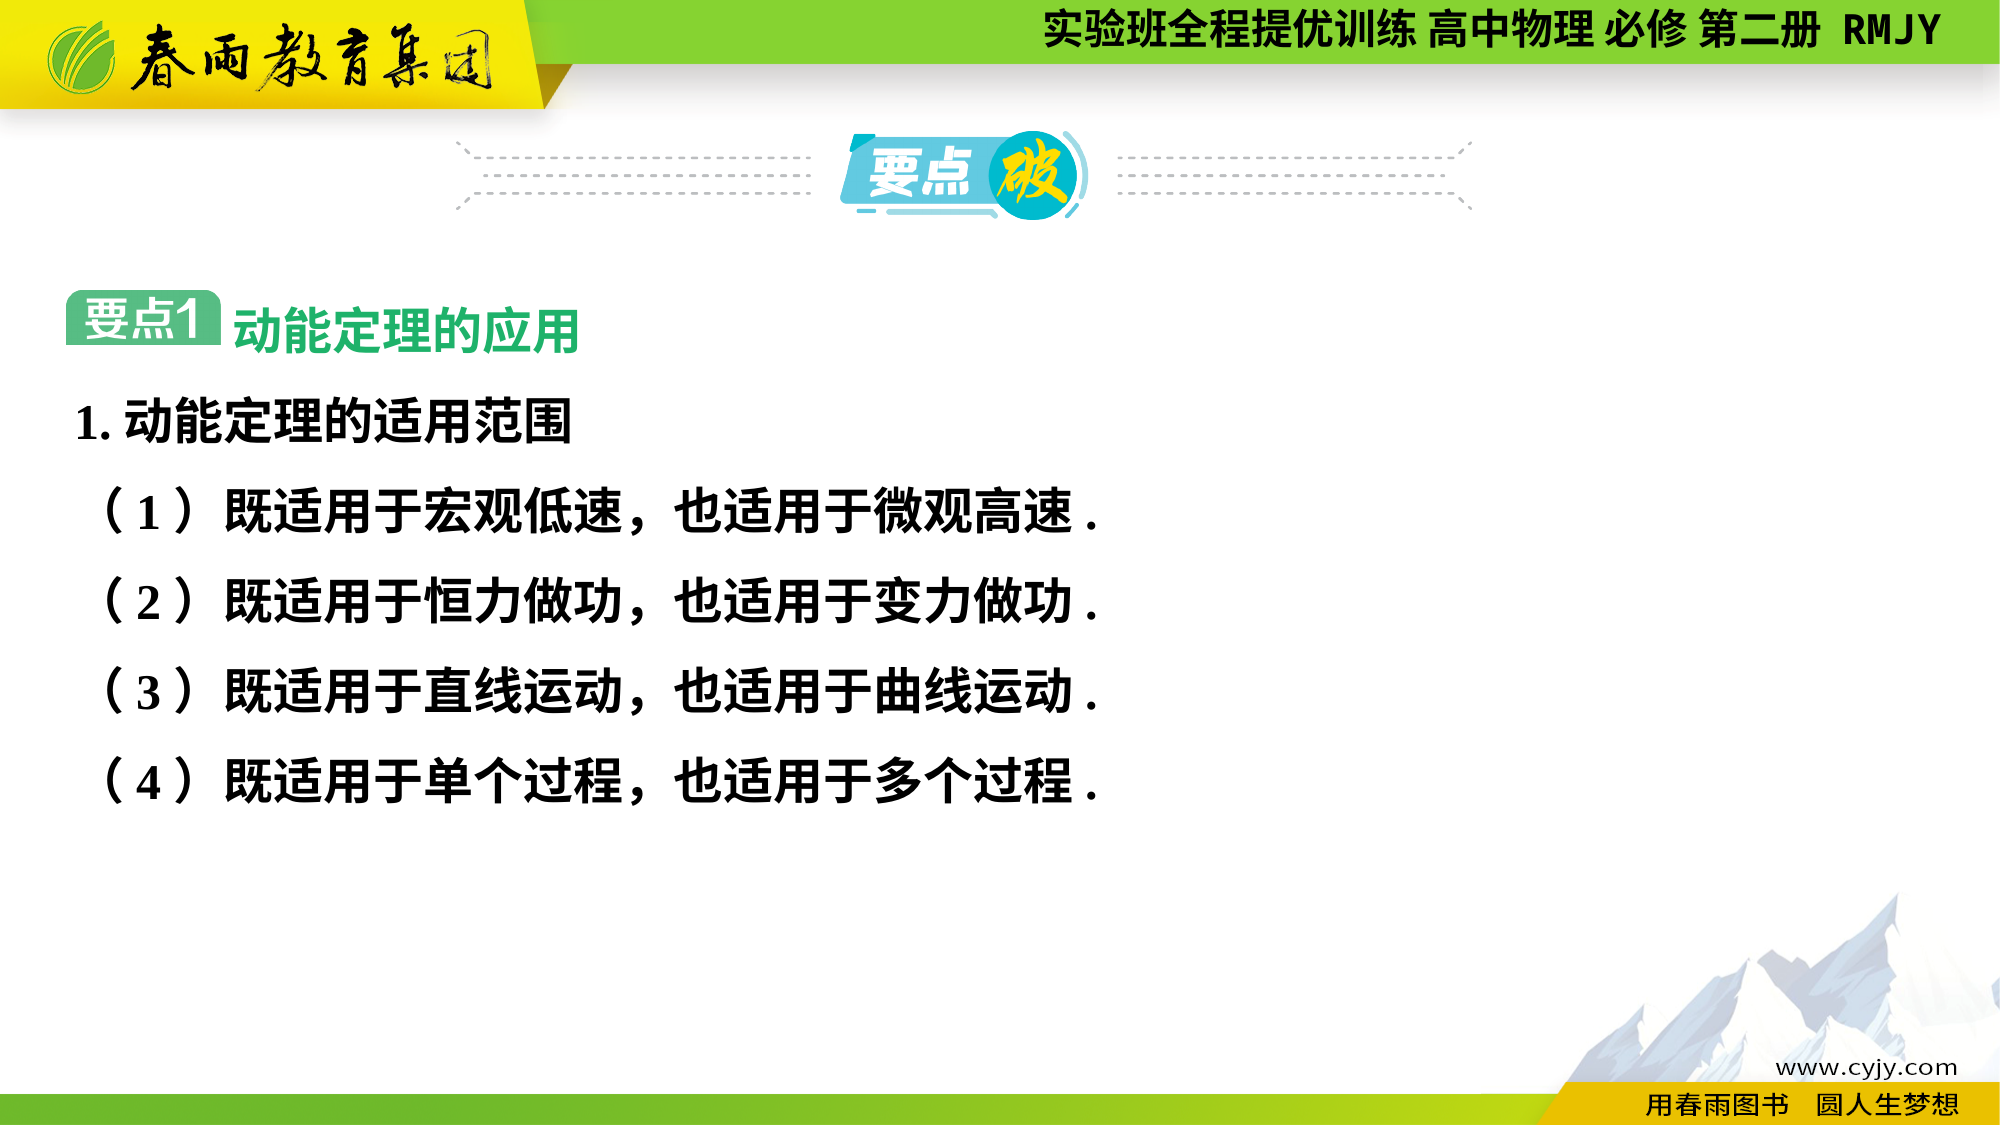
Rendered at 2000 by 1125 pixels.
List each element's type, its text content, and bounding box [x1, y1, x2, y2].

picture [0, 0, 2000, 1125]
list 动能定理的应用 1.动能定理的适用范围 （1）既适用于宏观低速，也适用于微观高速. （2）既适用于恒力做功，也适用于变力做功. （3）既适用于直线运动，也适用于曲线运动. （4）既适用于单个过程，也适用于多个过程. [59, 261, 1944, 823]
